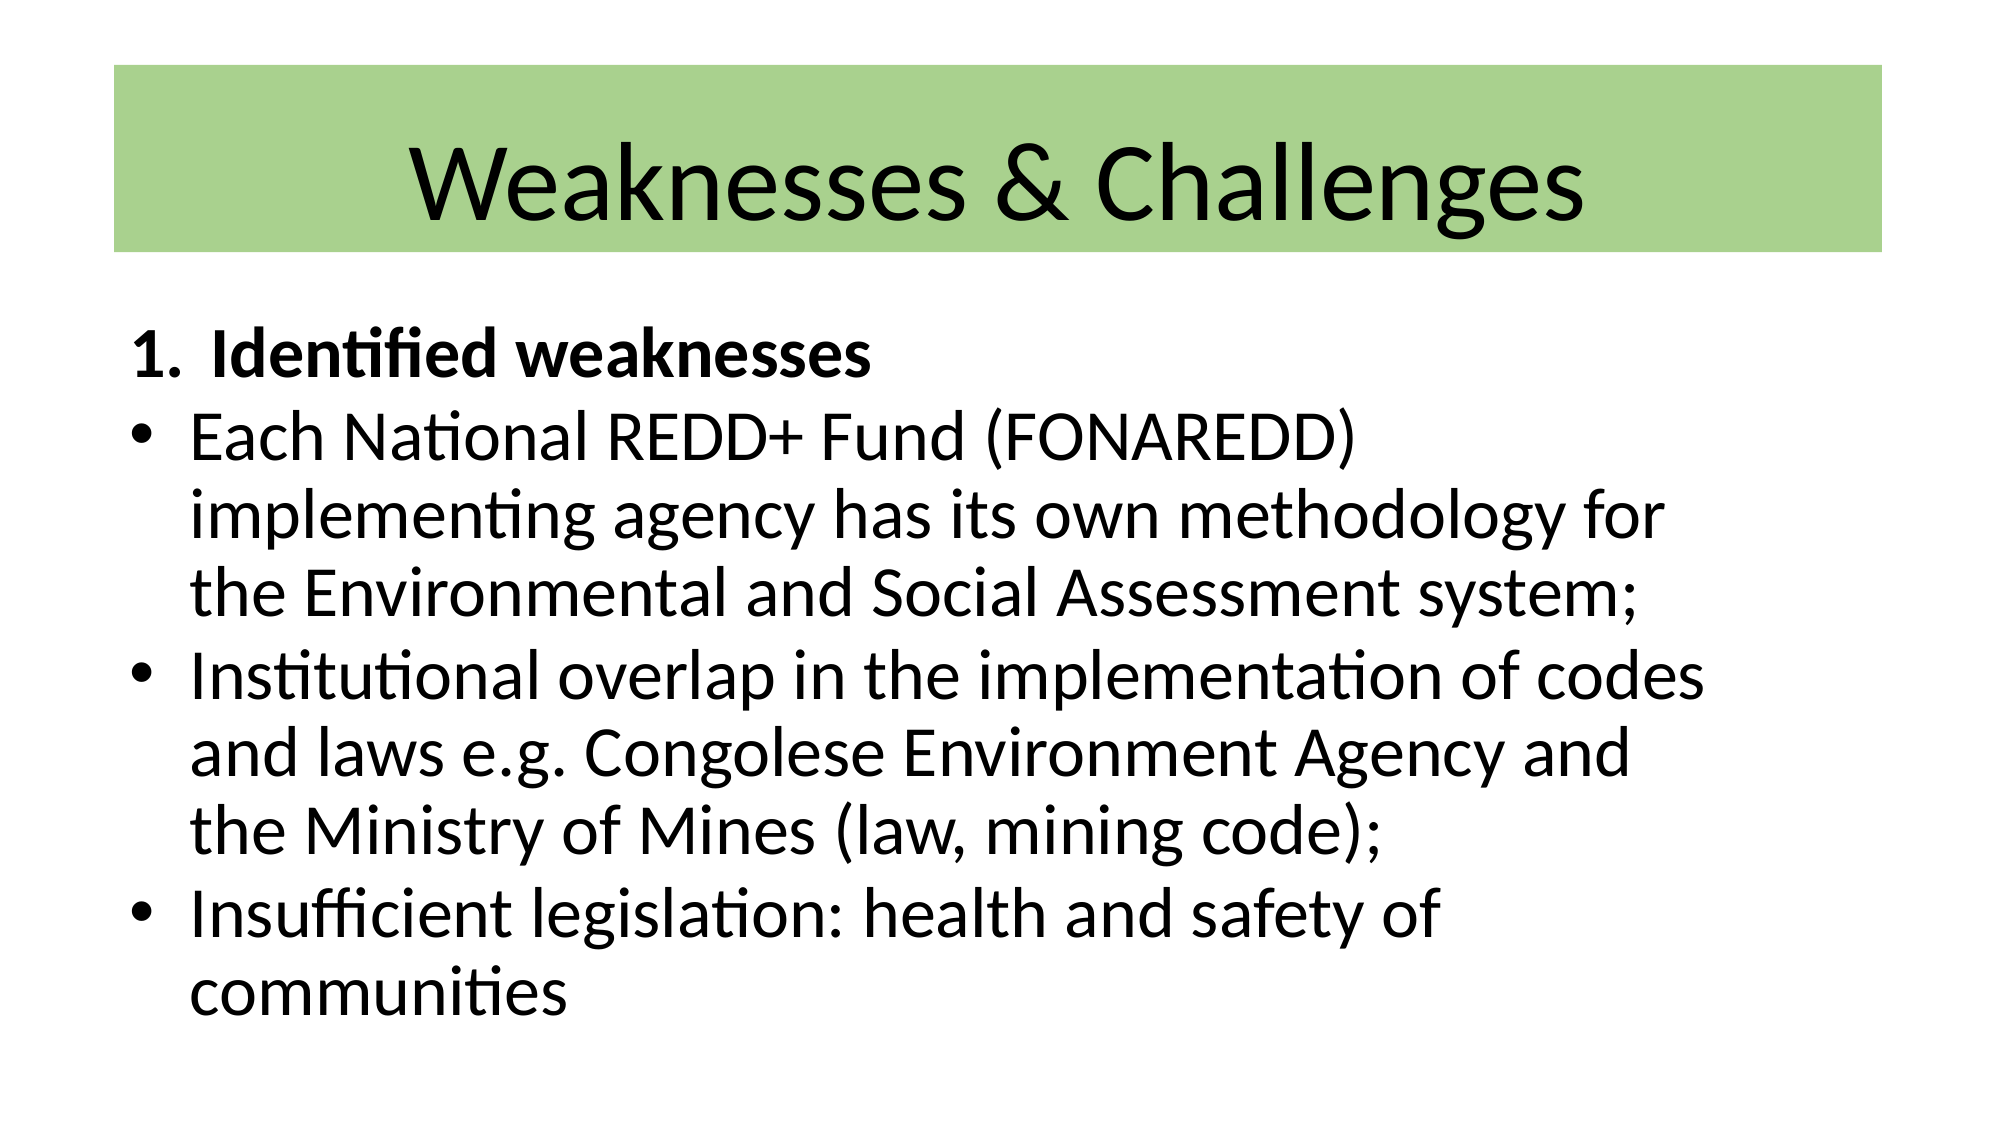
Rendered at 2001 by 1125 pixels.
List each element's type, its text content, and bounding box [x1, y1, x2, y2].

subtitle Identified weaknesses Each National REDD+ Fund (FONAREDD) implementing agency has its own methodology for the Environmental and Social Assessment system; Institutional overlap in the implementation of codes and laws e.g. Congolese Environment Agency and the Ministry of Mines (law, mining code); Insufficient legislation: health and safety of communities [114, 307, 1750, 1053]
title Weaknesses & Challenges [114, 64, 1882, 253]
